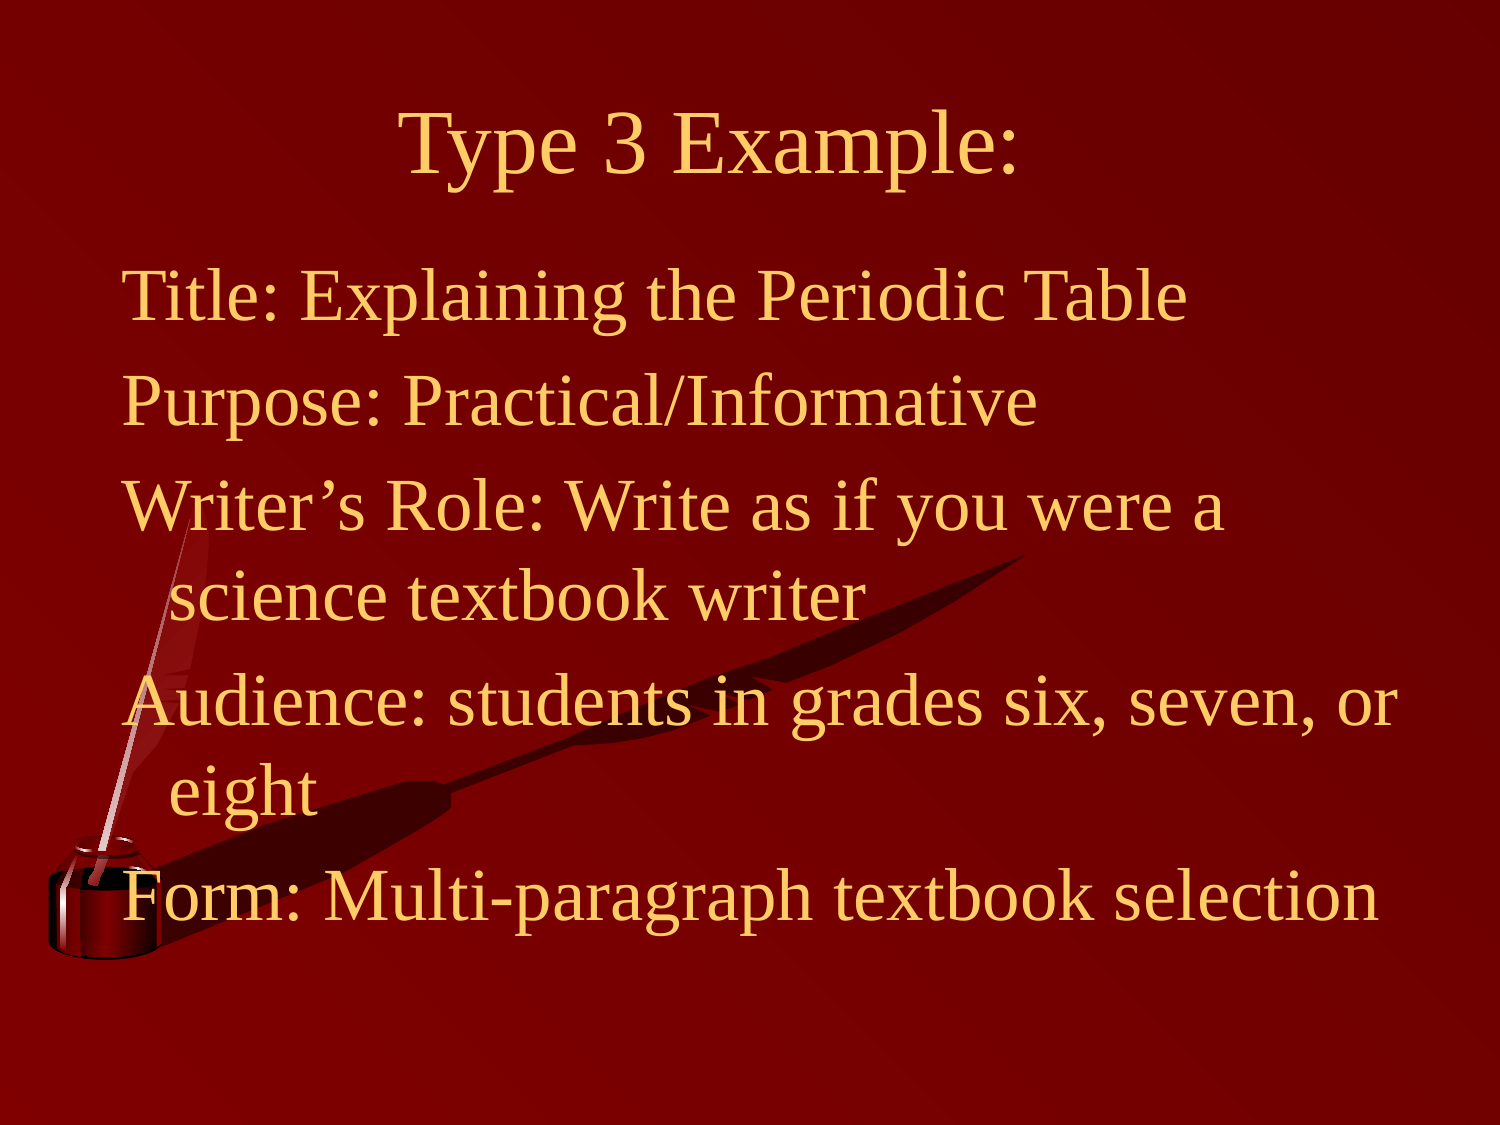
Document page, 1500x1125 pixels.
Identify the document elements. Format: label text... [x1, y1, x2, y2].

title Type 3 Example: [0, 37, 1445, 236]
list Title: Explaining the Periodic Table Purpose: Practical/Informative Writer’s Role: Write as if you were a science textbook writer Audience: students in grades six, seven, or eight Form: Multi-paragraph textbook selection [30, 237, 1472, 1022]
